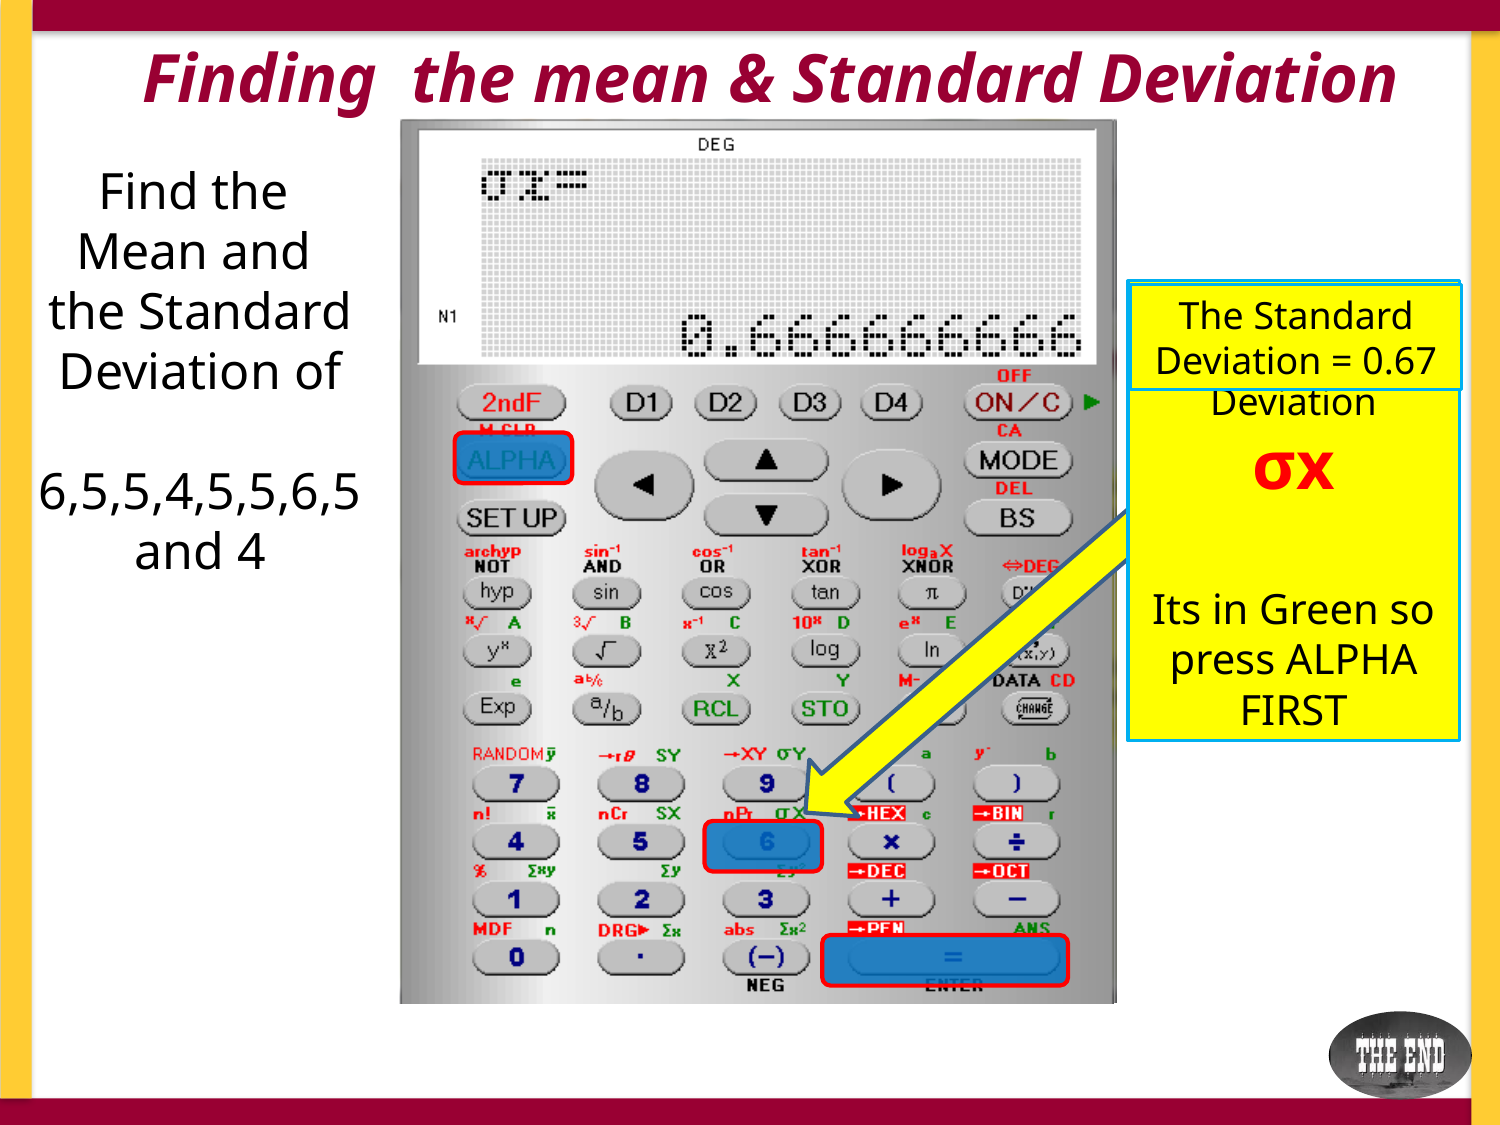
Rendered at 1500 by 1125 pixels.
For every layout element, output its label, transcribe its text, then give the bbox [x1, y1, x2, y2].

picture [398, 117, 1117, 1005]
text_box We want the standard Deviation σx Its in Green so press ALPHA FIRST [1127, 280, 1460, 741]
picture [1328, 1011, 1472, 1100]
text_box The Standard Deviation = 0.67 [1130, 284, 1462, 390]
text_box [1122, 507, 1127, 567]
